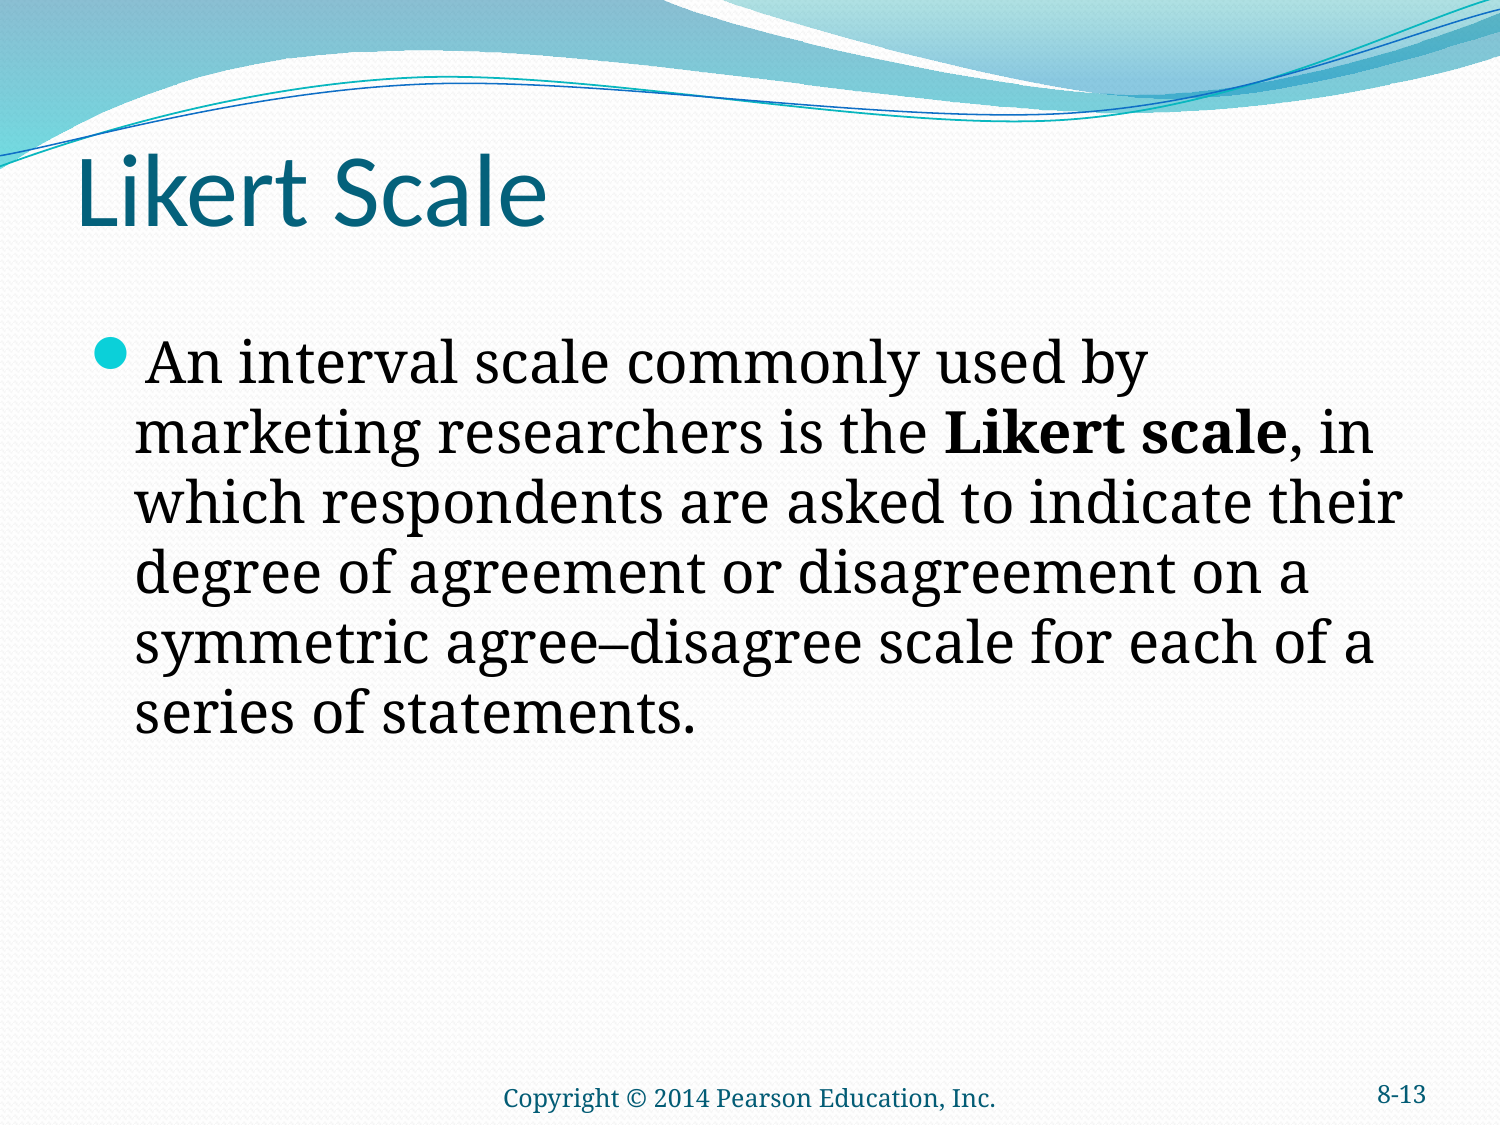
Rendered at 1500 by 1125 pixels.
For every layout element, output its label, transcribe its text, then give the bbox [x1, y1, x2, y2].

title Likert Scale [75, 87, 1425, 275]
list An interval scale commonly used by marketing researchers is the Likert scale, in which respondents are asked to indicate their degree of agreement or disagreement on a symmetric agree–disagree scale for each of a series of statements. [75, 317, 1425, 1038]
